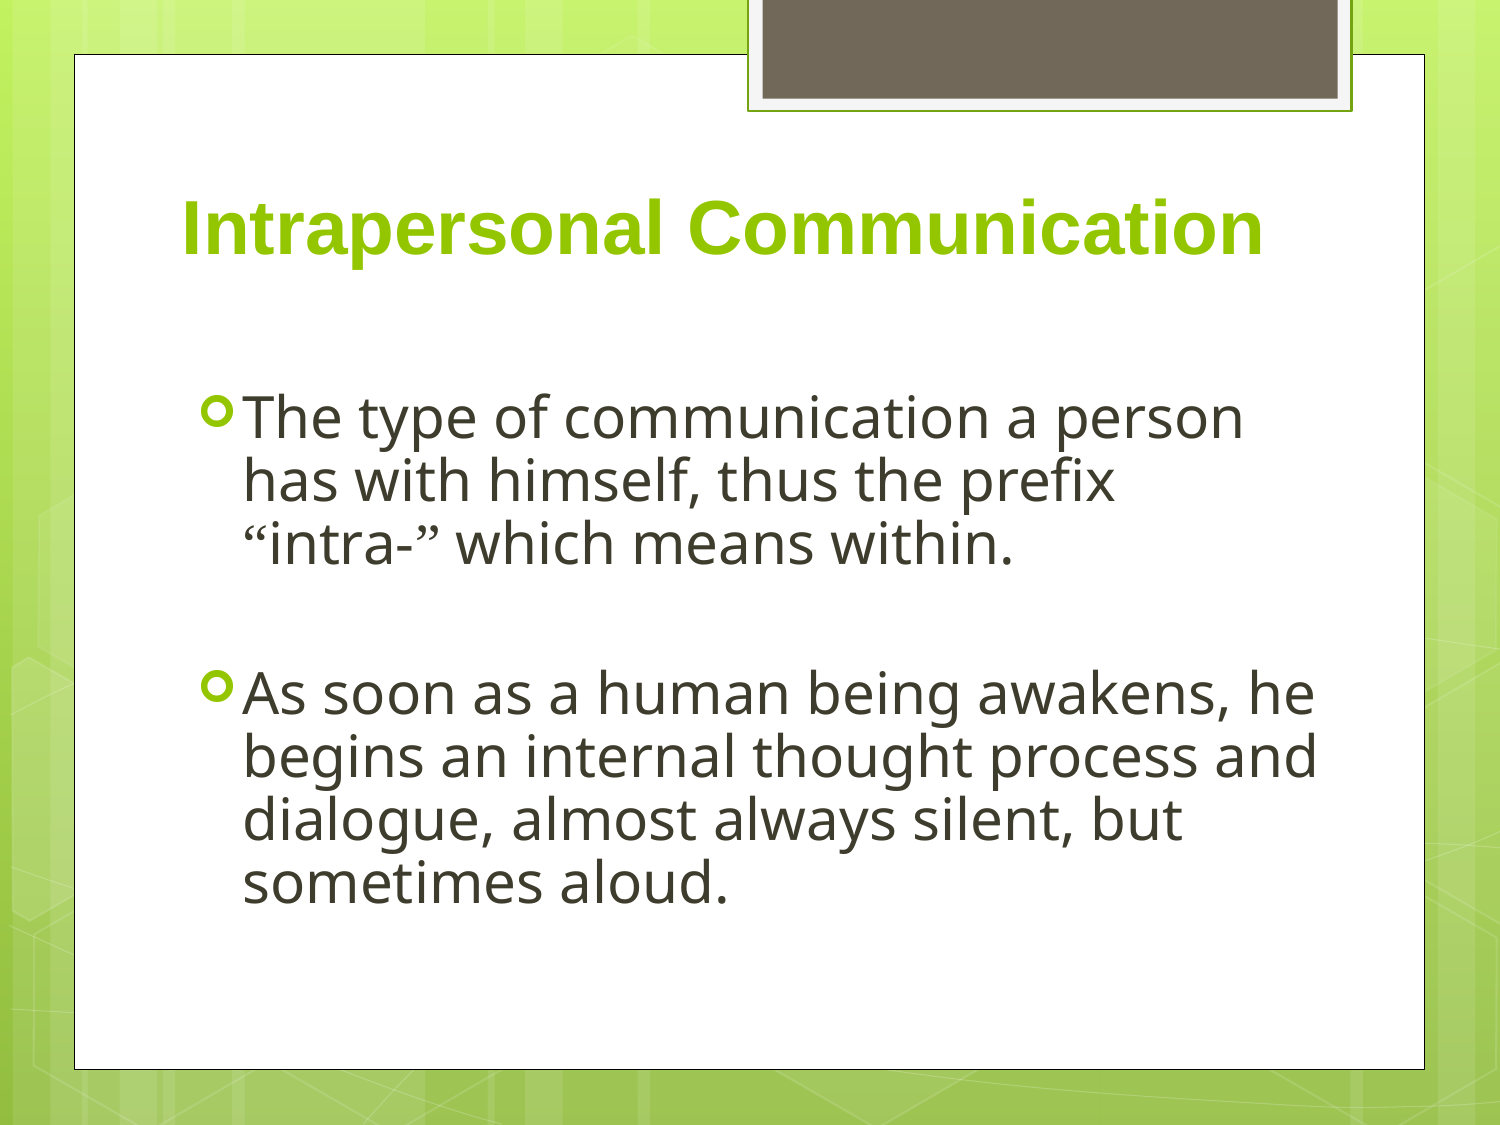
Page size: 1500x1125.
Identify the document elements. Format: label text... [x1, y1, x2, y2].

title Intrapersonal Communication [147, 90, 1300, 278]
list The type of communication a person has with himself, thus the prefix “intra-” which means within. As soon as a human being awakens, he begins an internal thought process and dialogue, almost always silent, but sometimes aloud. [171, 381, 1341, 957]
